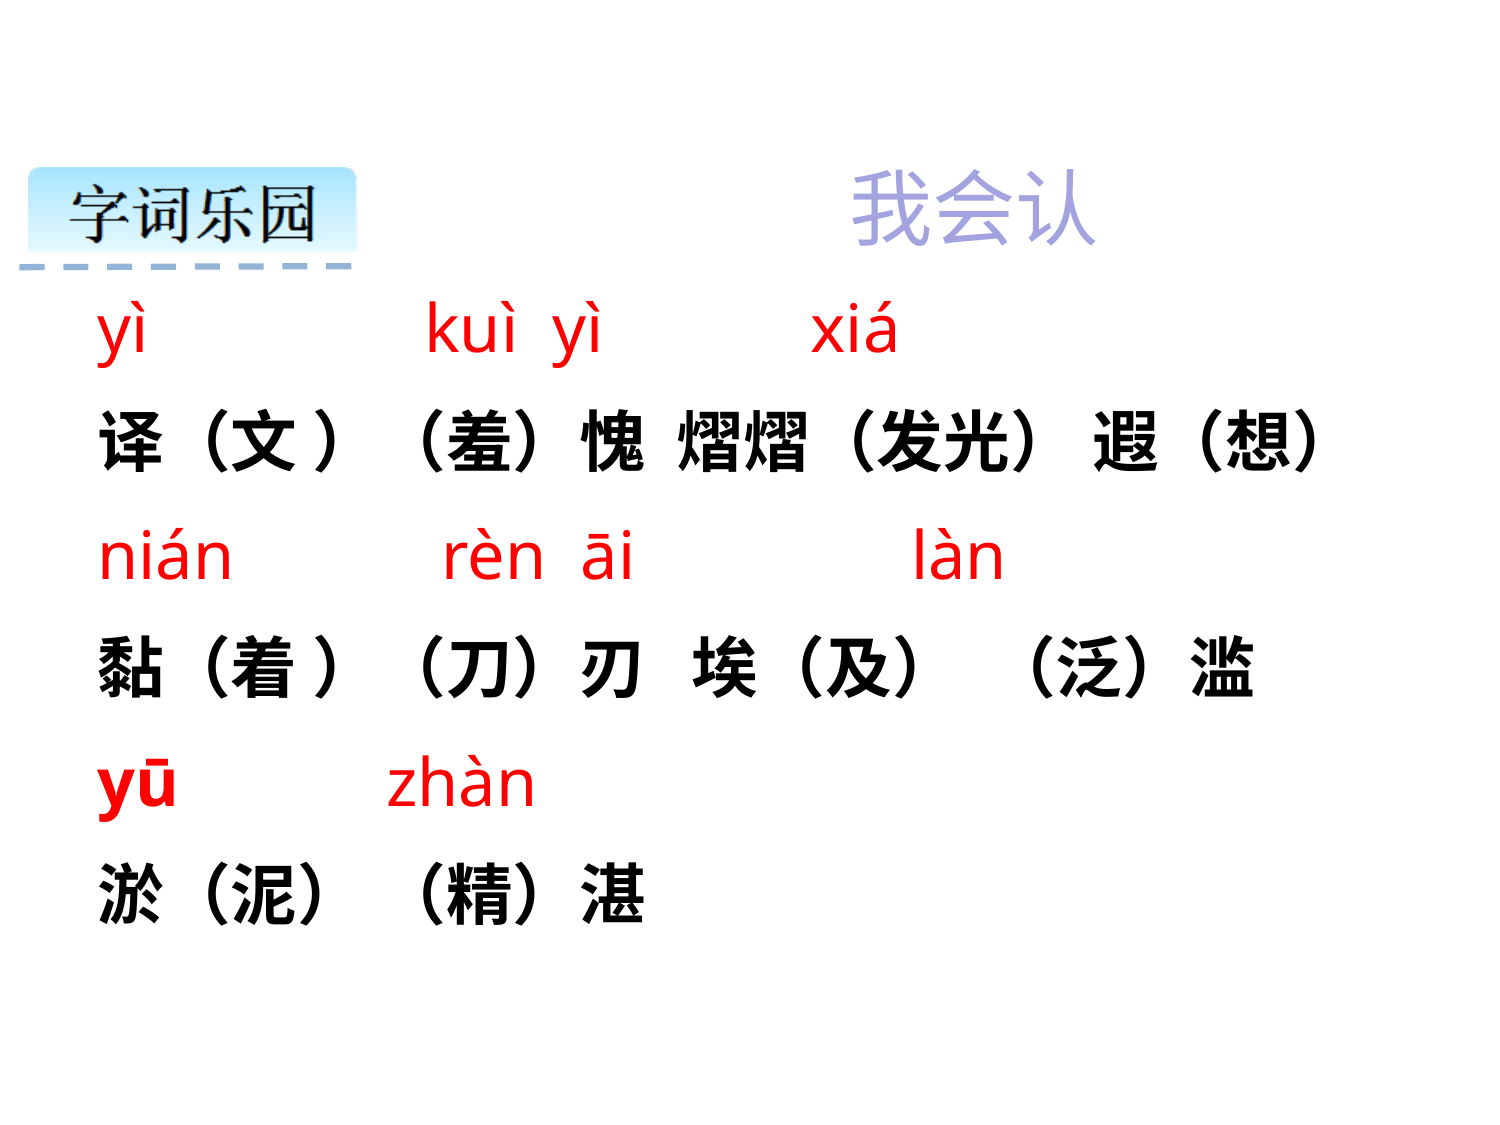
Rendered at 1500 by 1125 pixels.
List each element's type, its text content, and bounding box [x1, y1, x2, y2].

text_box 我会认 [820, 149, 1128, 264]
picture [28, 167, 361, 256]
text_box yì kuì yì xiá 译（文 ）（羞）愧 熠熠（发光） 遐（想） nián rèn āi làn 黏（着 ）（刀）刃 埃（及） （泛）滥 yū zhàn 淤（泥） （精）湛 [82, 278, 1463, 1054]
